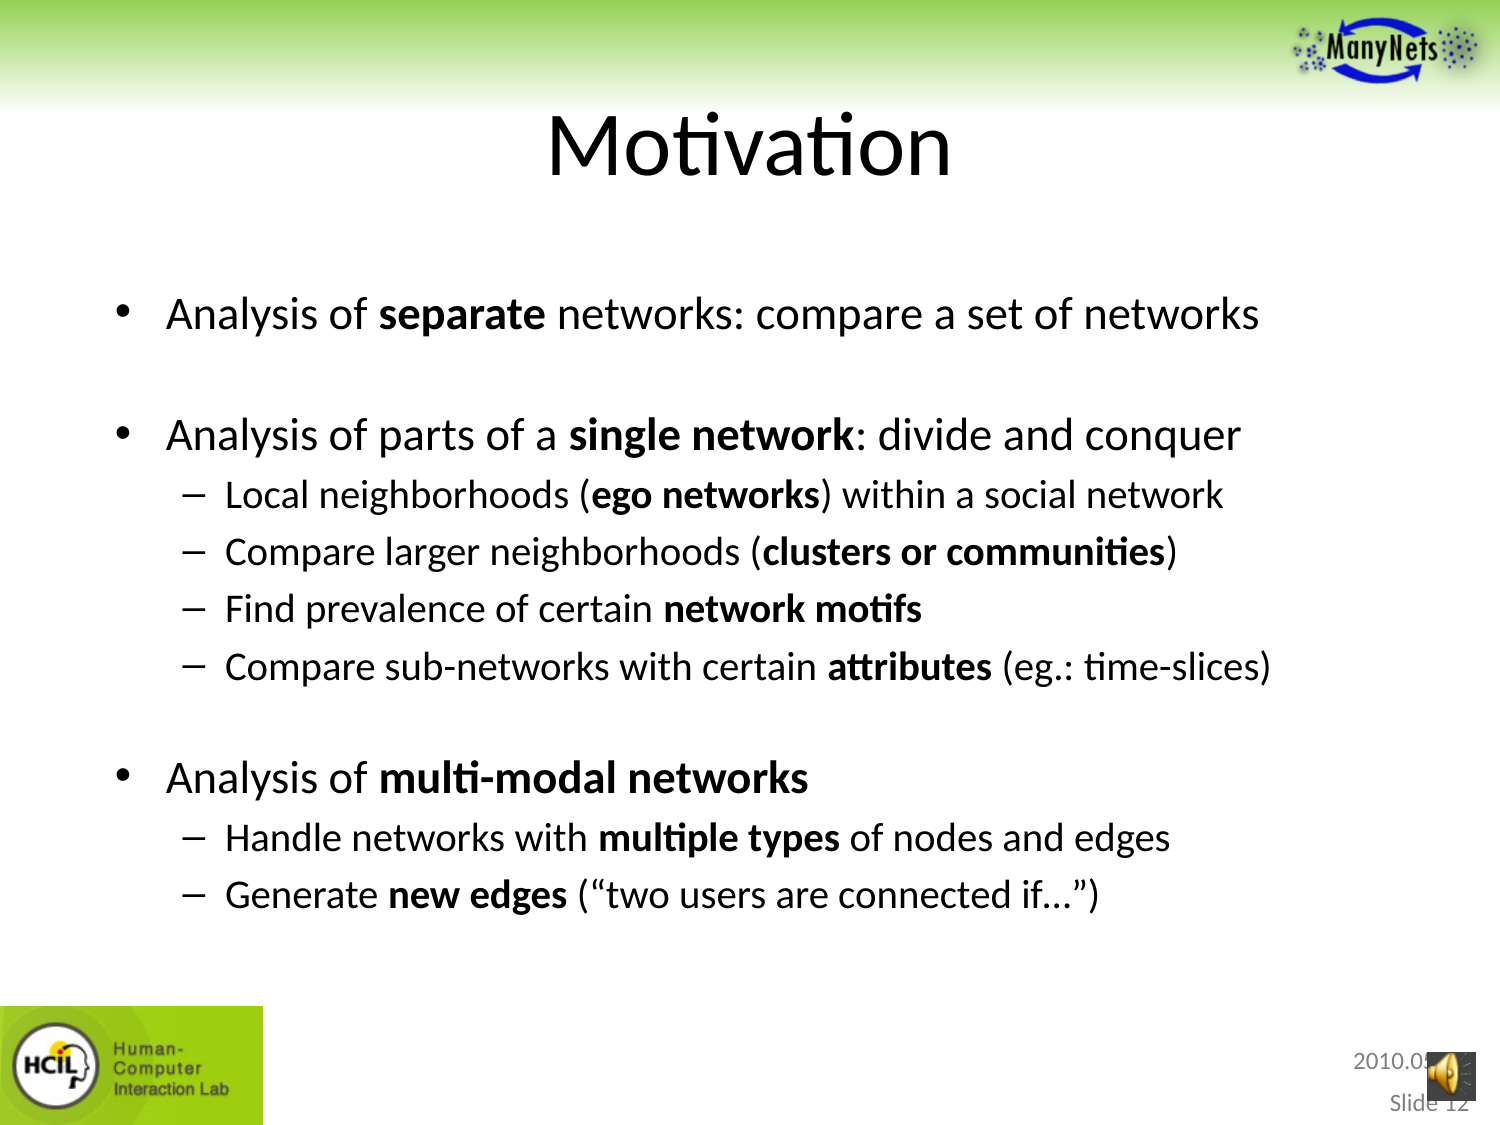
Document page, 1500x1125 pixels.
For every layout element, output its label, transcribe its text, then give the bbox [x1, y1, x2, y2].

title Motivation [75, 45, 1425, 233]
picture [1276, 12, 1500, 90]
list Analysis of separate networks: compare a set of networks Analysis of parts of a single network: divide and conquer Local neighborhoods (ego networks) within a social network Compare larger neighborhoods (clusters or communities) Find prevalence of certain network motifs Compare sub-networks with certain attributes (eg.: time-slices) Analysis of multi-modal networks Handle networks with multiple types of nodes and edges Generate new edges (“two users are connected if…”) [99, 275, 1450, 938]
picture [1426, 1051, 1477, 1102]
picture [0, 1006, 263, 1125]
